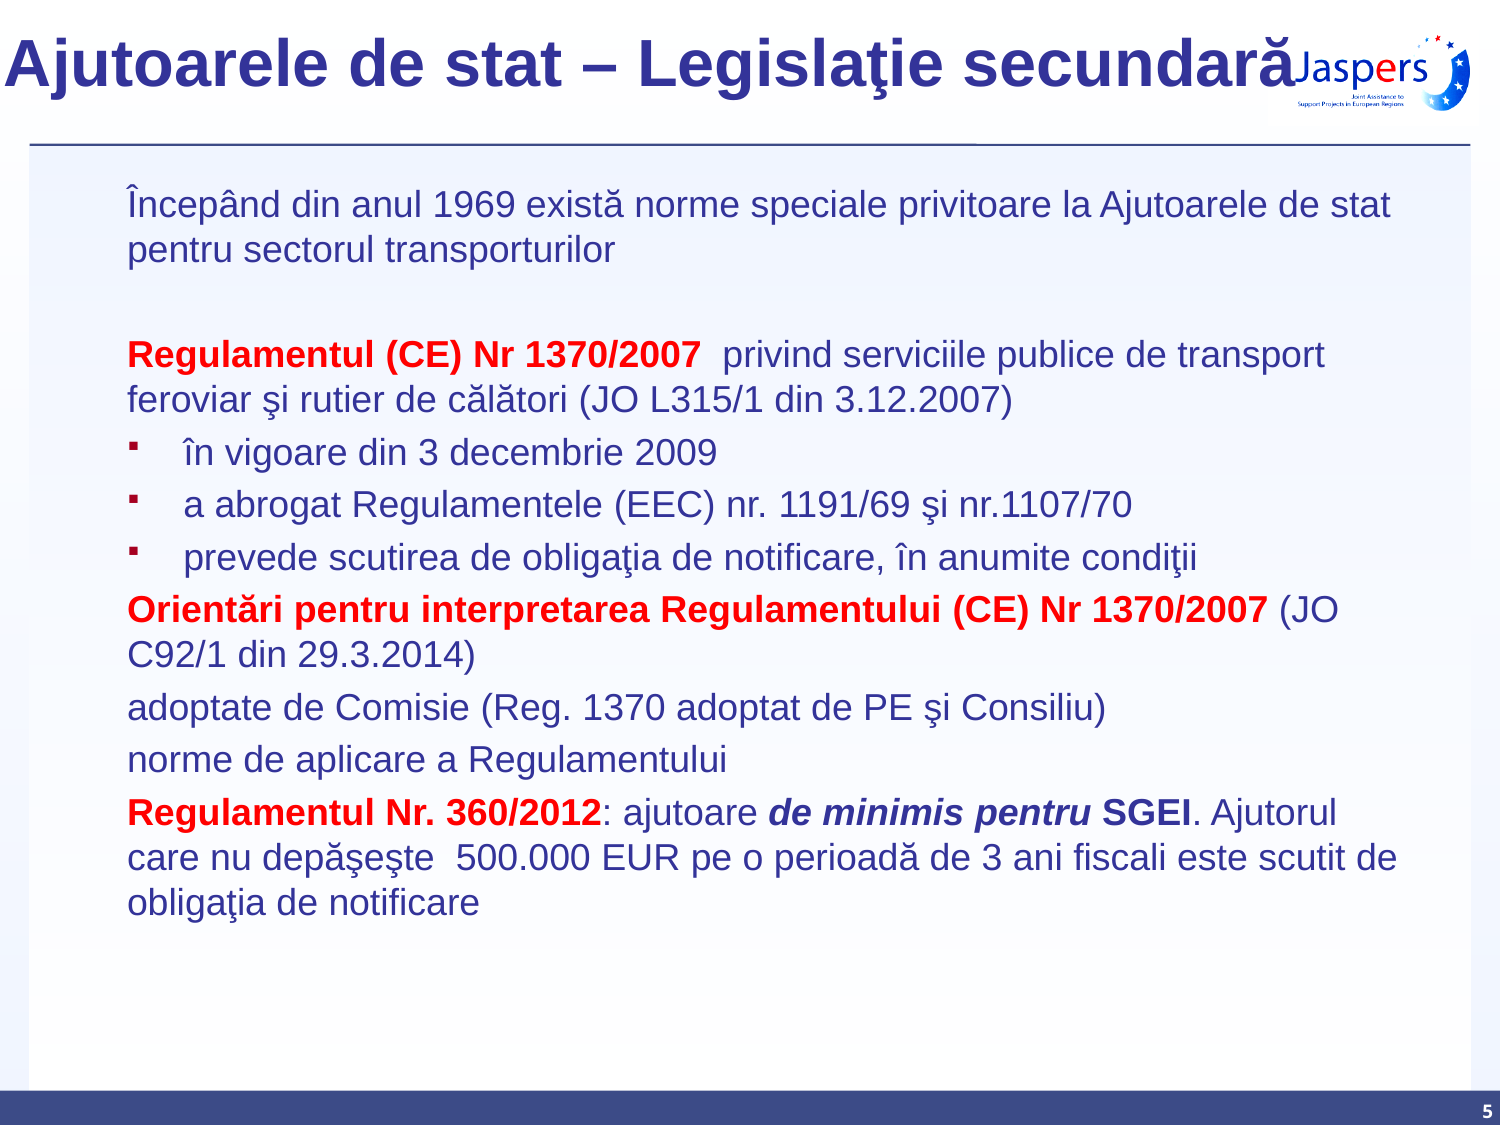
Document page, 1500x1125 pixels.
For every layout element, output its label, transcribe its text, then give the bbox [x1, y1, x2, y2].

title Ajutoarele de stat – Legislaţie secundară [0, 24, 1325, 165]
list Începând din anul 1969 există norme speciale privitoare la Ajutoarele de stat pentru sectorul transporturilor Regulamentul (CE) Nr 1370/2007 privind serviciile publice de transport feroviar şi rutier de călători (JO L315/1 din 3.12.2007) în vigoare din 3 decembrie 2009 a abrogat Regulamentele (EEC) nr. 1191/69 şi nr.1107/70 prevede scutirea de obligaţia de notificare, în anumite condiţii Orientări pentru interpretarea Regulamentului (CE) Nr 1370/2007 (JO C92/1 din 29.3.2014) adoptate de Comisie (Reg. 1370 adoptat de PE şi Consiliu) norme de aplicare a Regulamentului Regulamentul Nr. 360/2012: ajutoare de minimis pentru SGEI. Ajutorul care nu depăşeşte 500.000 EUR pe o perioadă de 3 ani fiscali este scutit de obligaţia de notificare [112, 172, 1424, 1047]
text_box 5 [1195, 1092, 1500, 1125]
